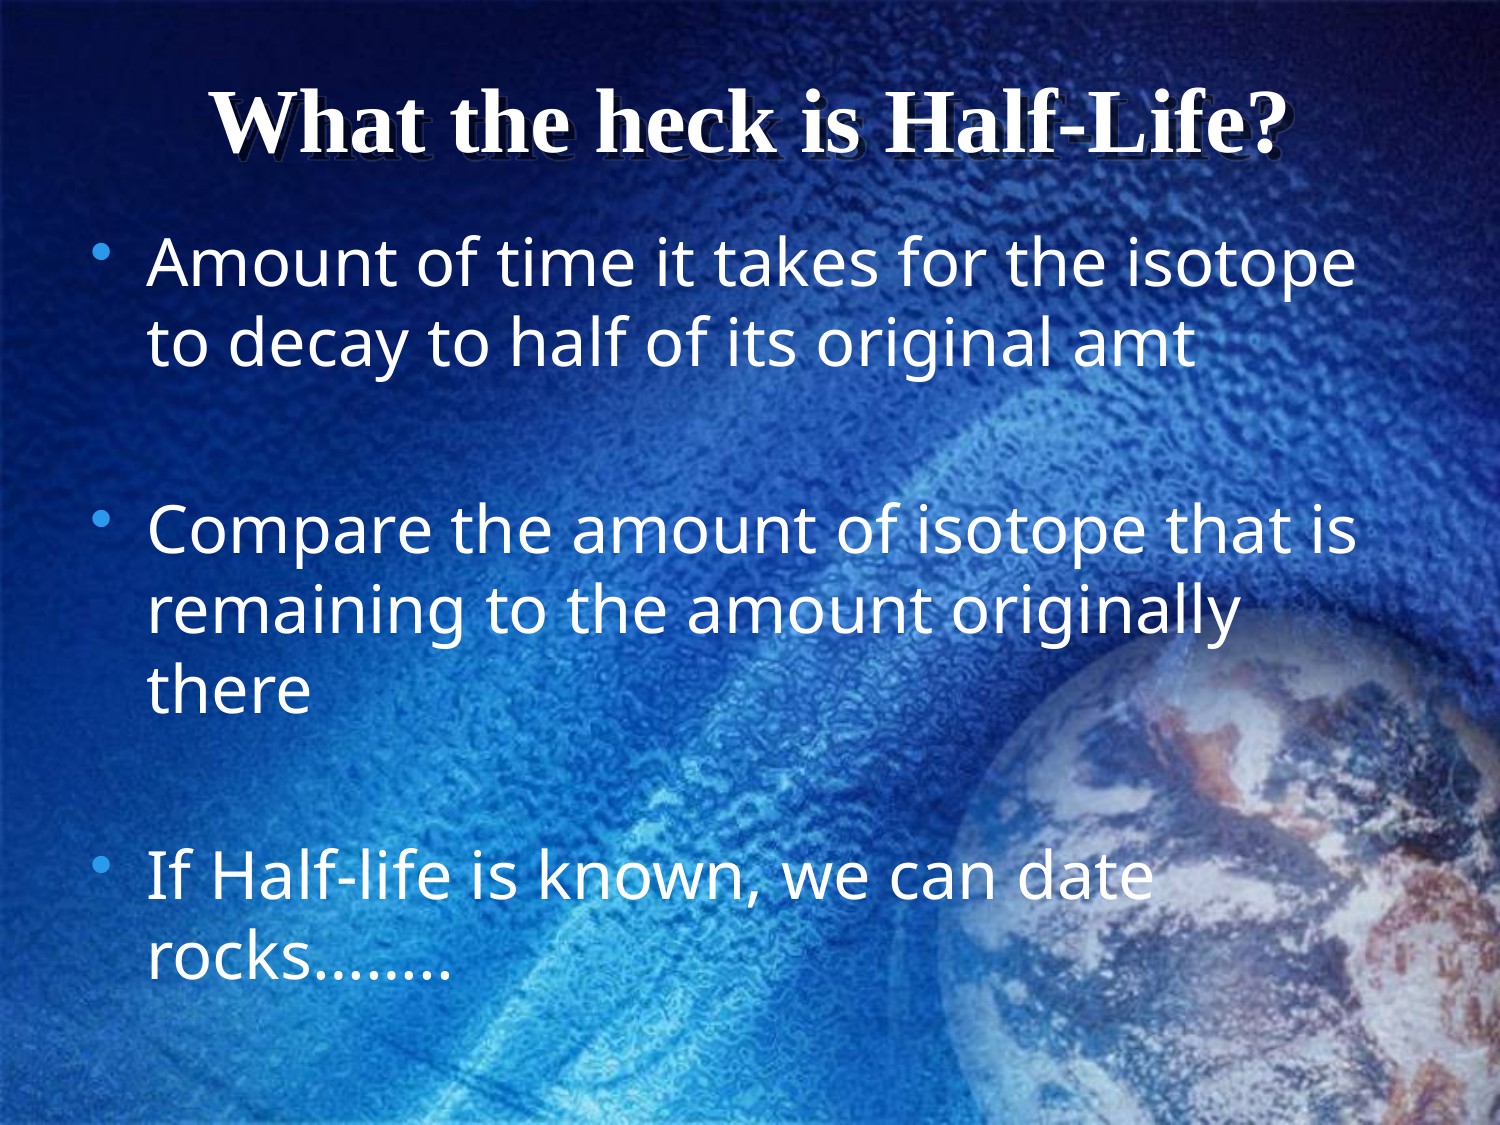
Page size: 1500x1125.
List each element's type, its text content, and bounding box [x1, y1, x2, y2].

title What the heck is Half-Life? [74, 44, 1426, 188]
picture [0, 0, 1500, 1125]
list Amount of time it takes for the isotope to decay to half of its original amt Compare the amount of isotope that is remaining to the amount originally there If Half-life is known, we can date rocks…….. [74, 212, 1426, 1006]
